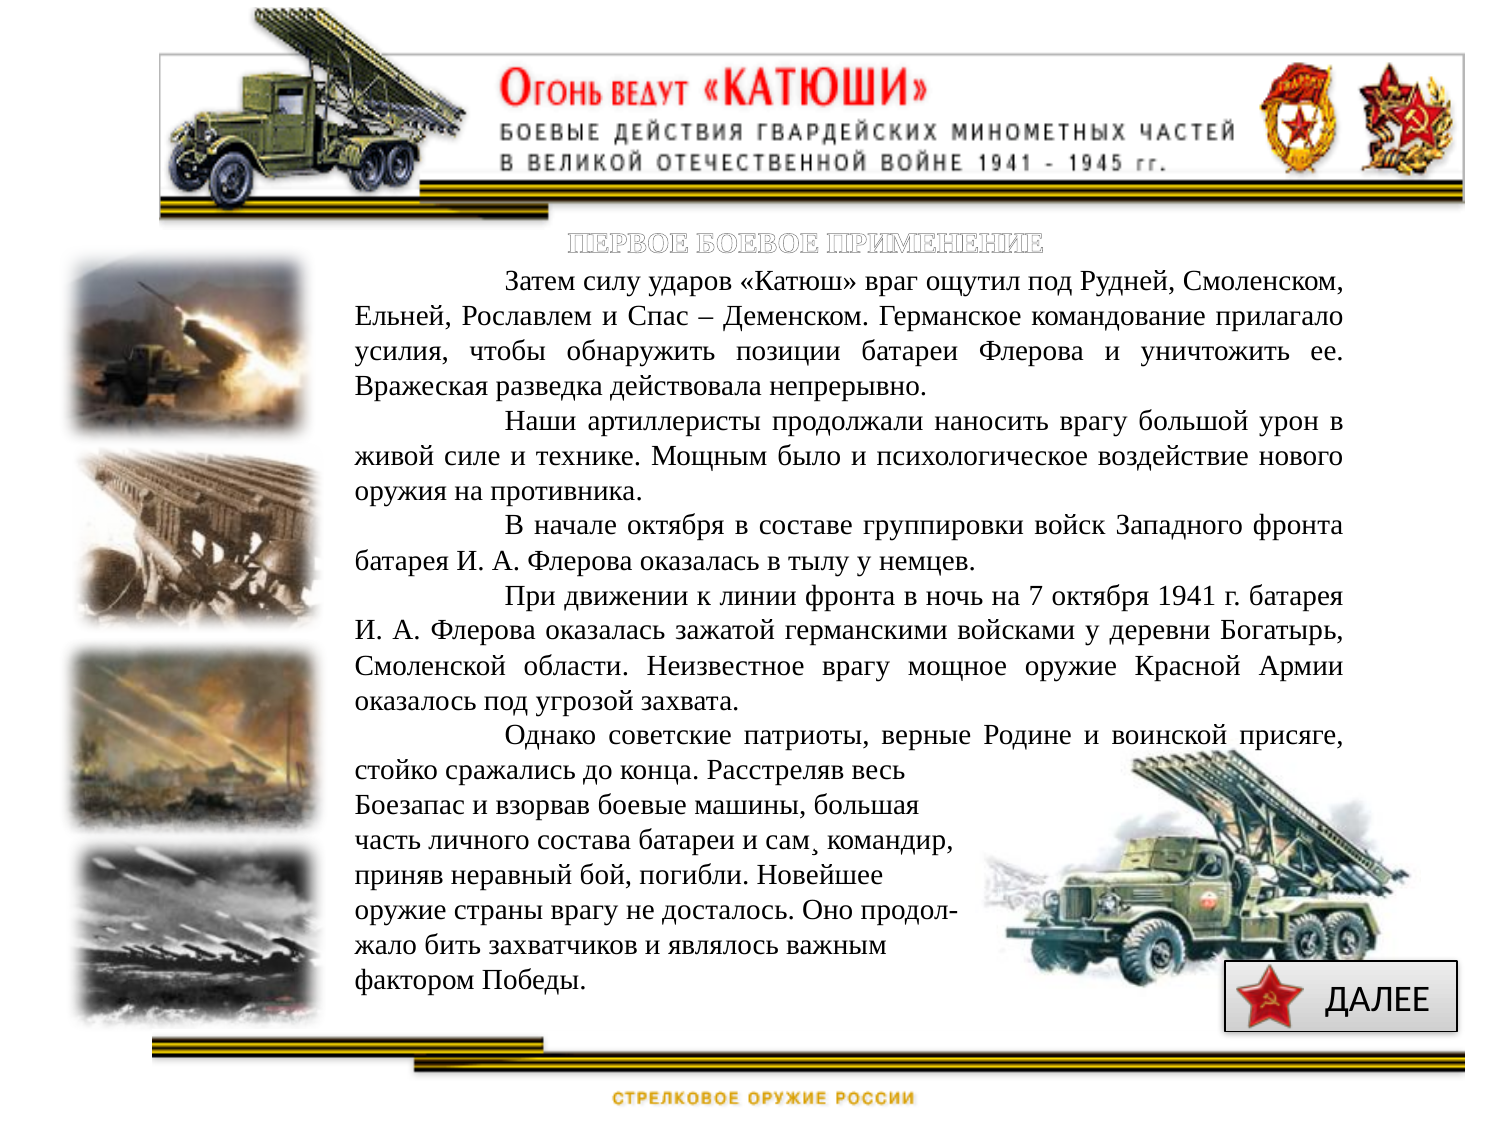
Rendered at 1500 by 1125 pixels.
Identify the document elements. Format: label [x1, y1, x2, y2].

picture [1236, 962, 1304, 1030]
text_box [58, 6, 1466, 1117]
